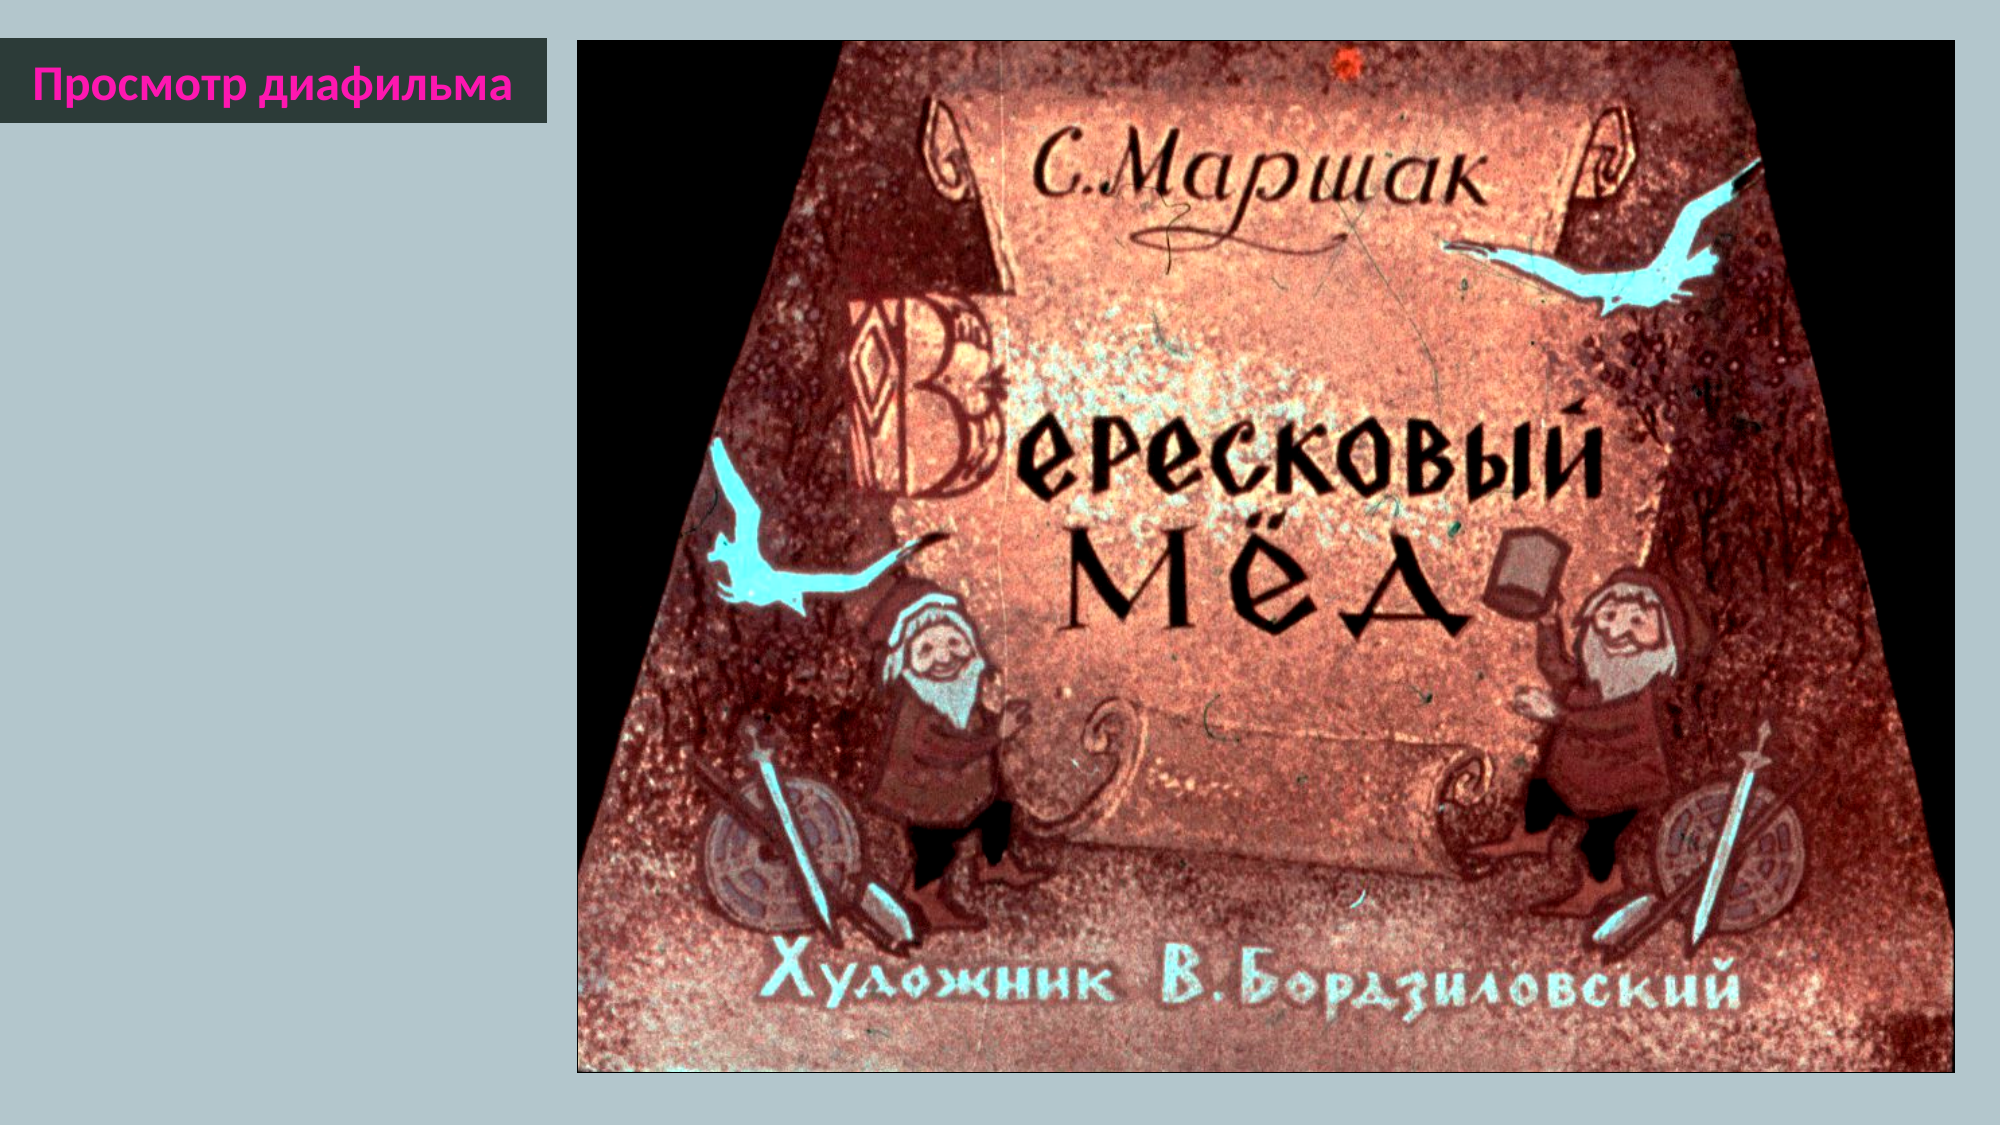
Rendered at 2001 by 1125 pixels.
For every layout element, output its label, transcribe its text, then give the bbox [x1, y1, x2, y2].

text_box Просмотр диафильма [0, 38, 547, 123]
picture [577, 40, 1955, 1073]
